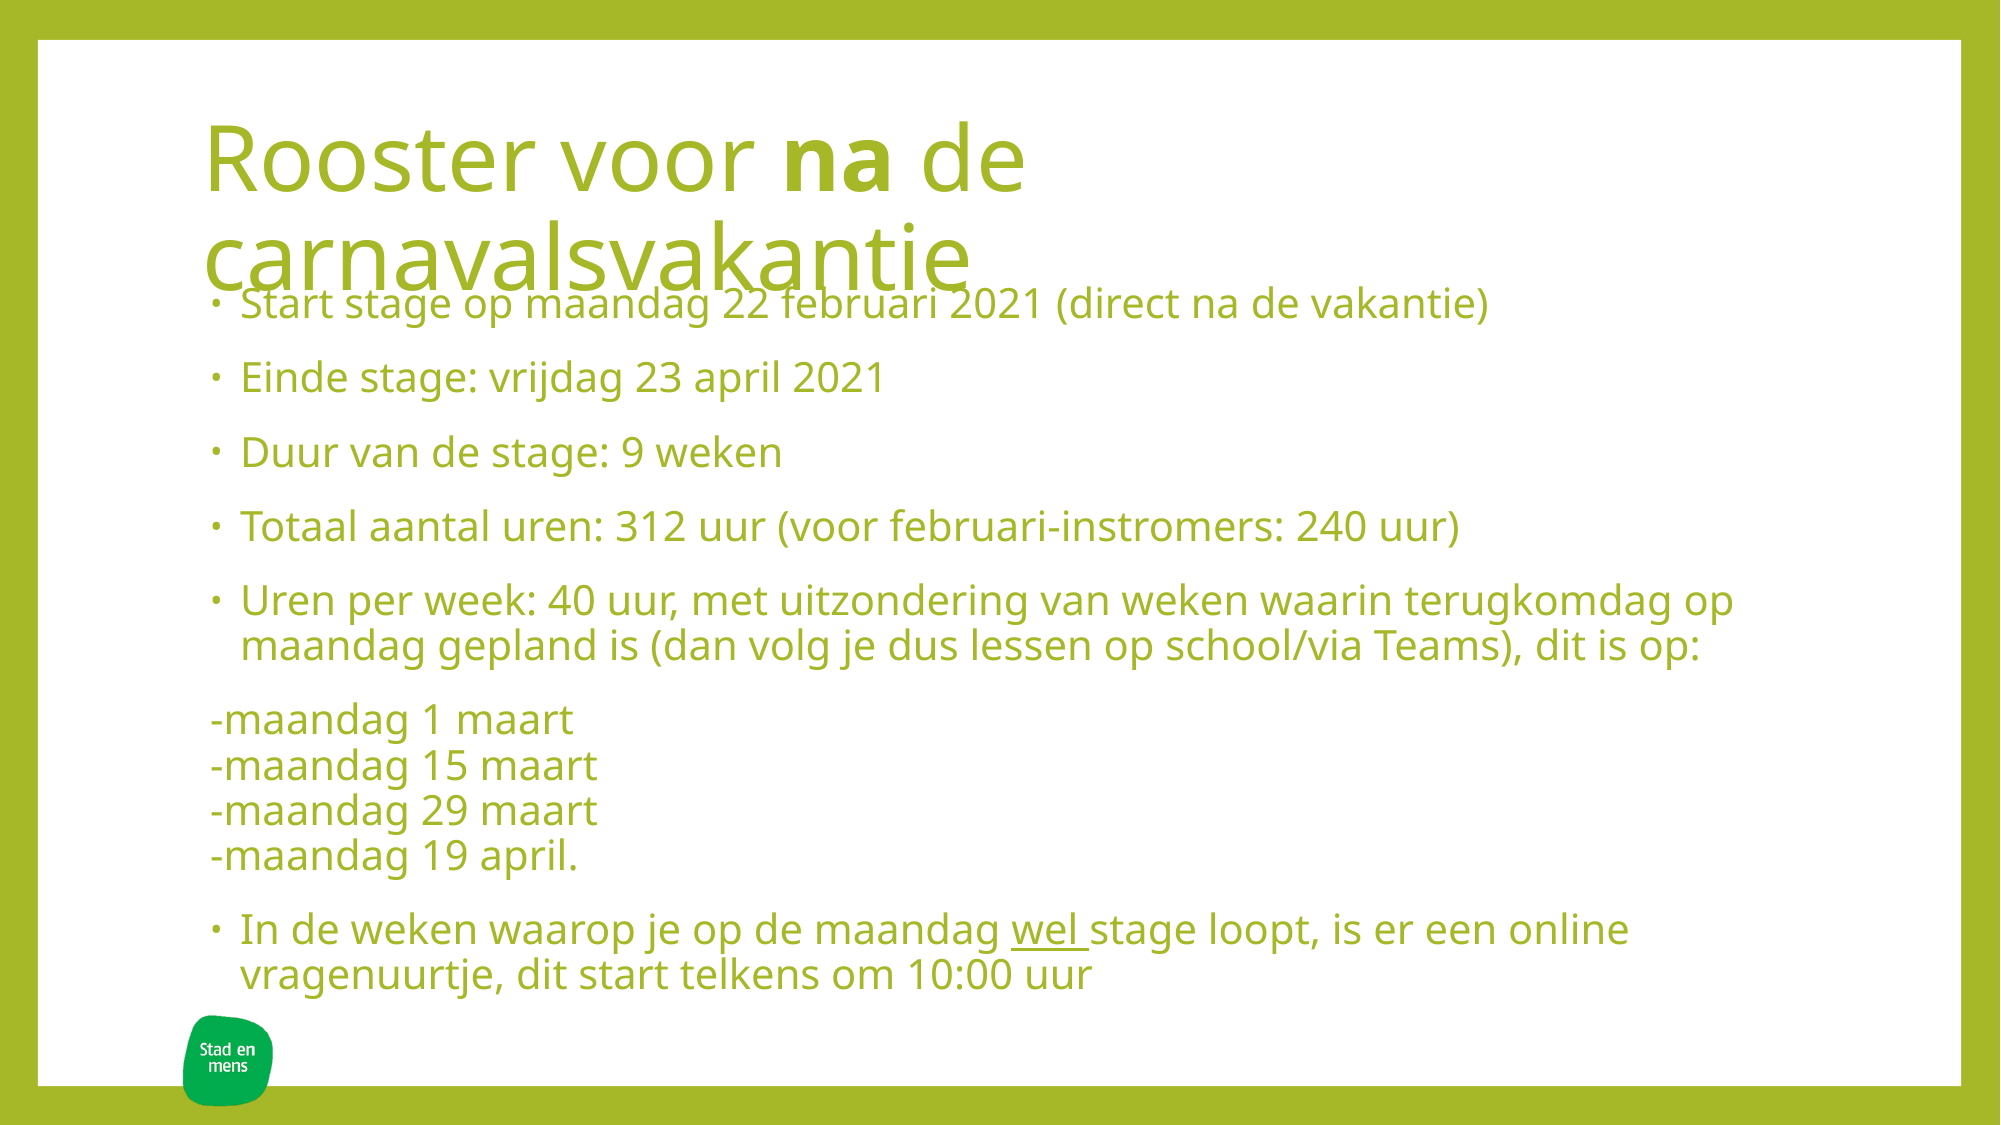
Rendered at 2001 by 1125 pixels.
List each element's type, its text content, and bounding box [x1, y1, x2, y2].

picture [179, 1013, 273, 1110]
list Start stage op maandag 22 februari 2021 (direct na de vakantie) Einde stage: vrijdag 23 april 2021 Duur van de stage: 9 weken Totaal aantal uren: 312 uur (voor februari-instromers: 240 uur) Uren per week: 40 uur, met uitzondering van weken waarin terugkomdag op maandag gepland is (dan volg je dus lessen op school/via Teams), dit is op: -maandag 1 maart -maandag 15 maart -maandag 29 maart -maandag 19 april. In de weken waarop je op de maandag wel stage loopt, is er een online vragenuurtje, dit start telkens om 10:00 uur [187, 275, 1808, 1025]
title Rooster voor na de carnavalsvakantie [187, 99, 1808, 275]
